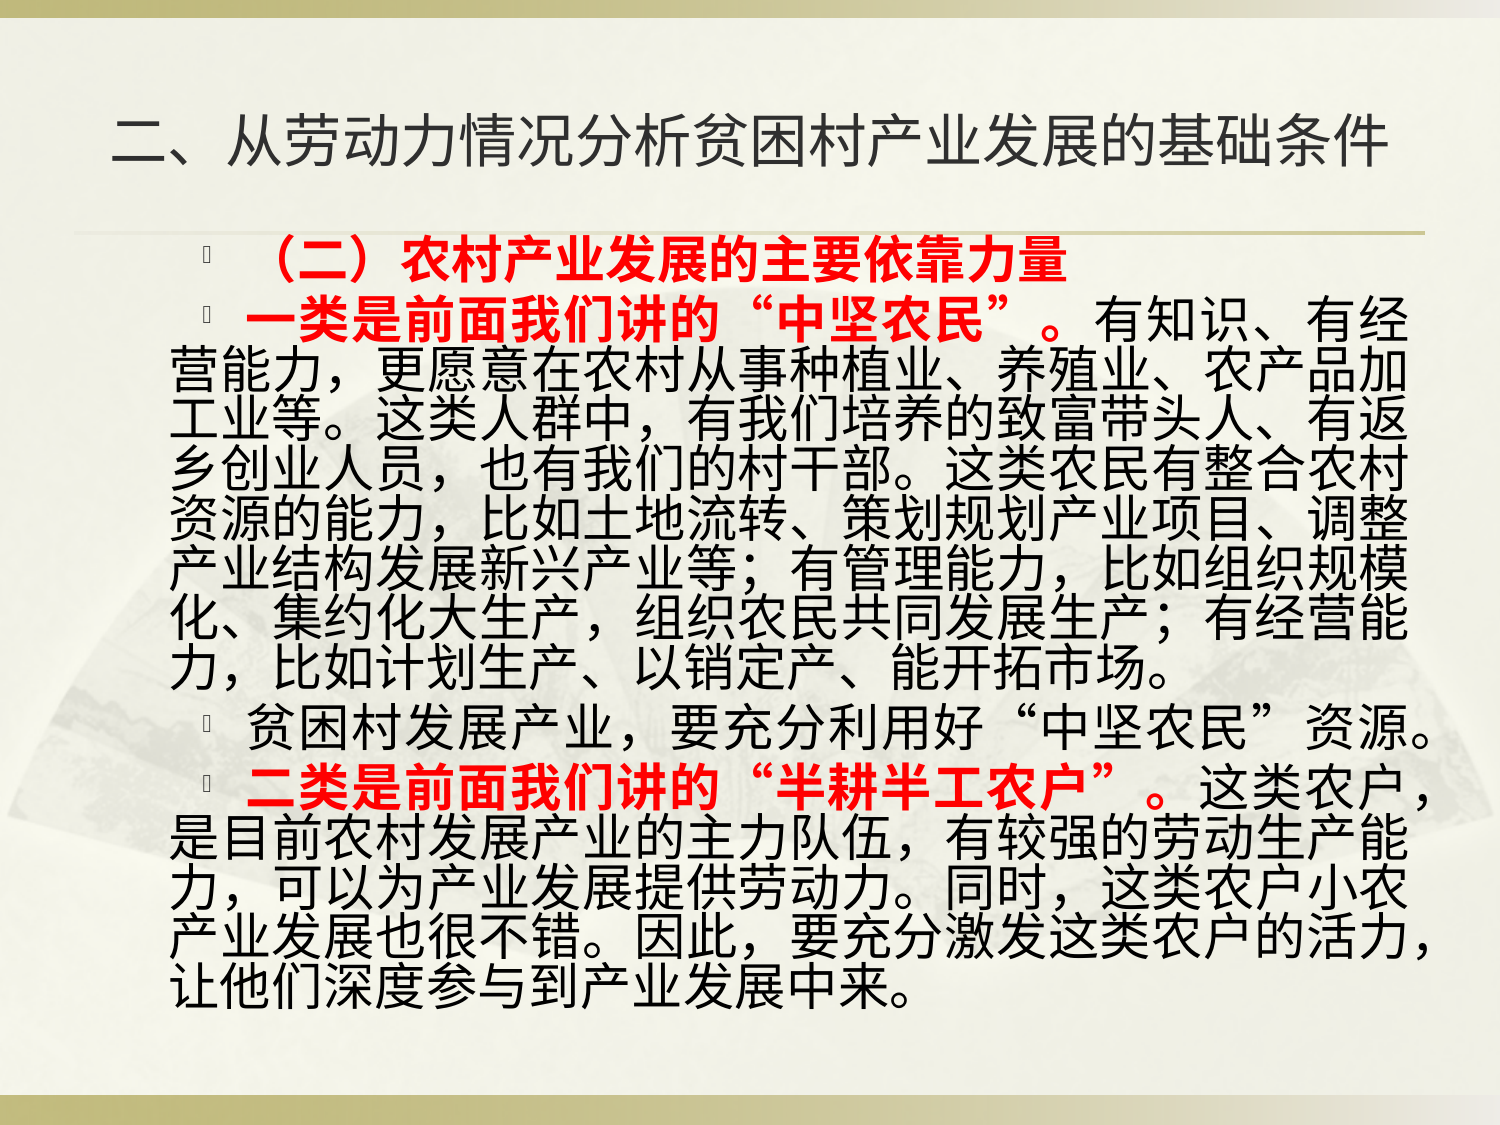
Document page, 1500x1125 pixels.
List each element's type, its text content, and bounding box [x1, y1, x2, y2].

list （二）农村产业发展的主要依靠力量 一类是前面我们讲的“中坚农民”。有知识、有经营能力，更愿意在农村从事种植业、养殖业、农产品加工业等。这类人群中，有我们培养的致富带头人、有返乡创业人员，也有我们的村干部。这类农民有整合农村资源的能力，比如土地流转、策划规划产业项目、调整产业结构发展新兴产业等；有管理能力，比如组织规模化、集约化大生产，组织农民共同发展生产；有经营能力，比如计划生产、以销定产、能开拓市场。 贫困村发展产业，要充分利用好“中坚农民”资源。 二类是前面我们讲的“半耕半工农户”。这类农户，是目前农村发展产业的主力队伍，有较强的劳动生产能力，可以为产业发展提供劳动力。同时，这类农户小农产业发展也很不错。因此，要充分激发这类农户的活力，让他们深度参与到产业发展中来。 [75, 231, 1425, 1083]
title 二、从劳动力情况分析贫困村产业发展的基础条件 [75, 45, 1425, 231]
